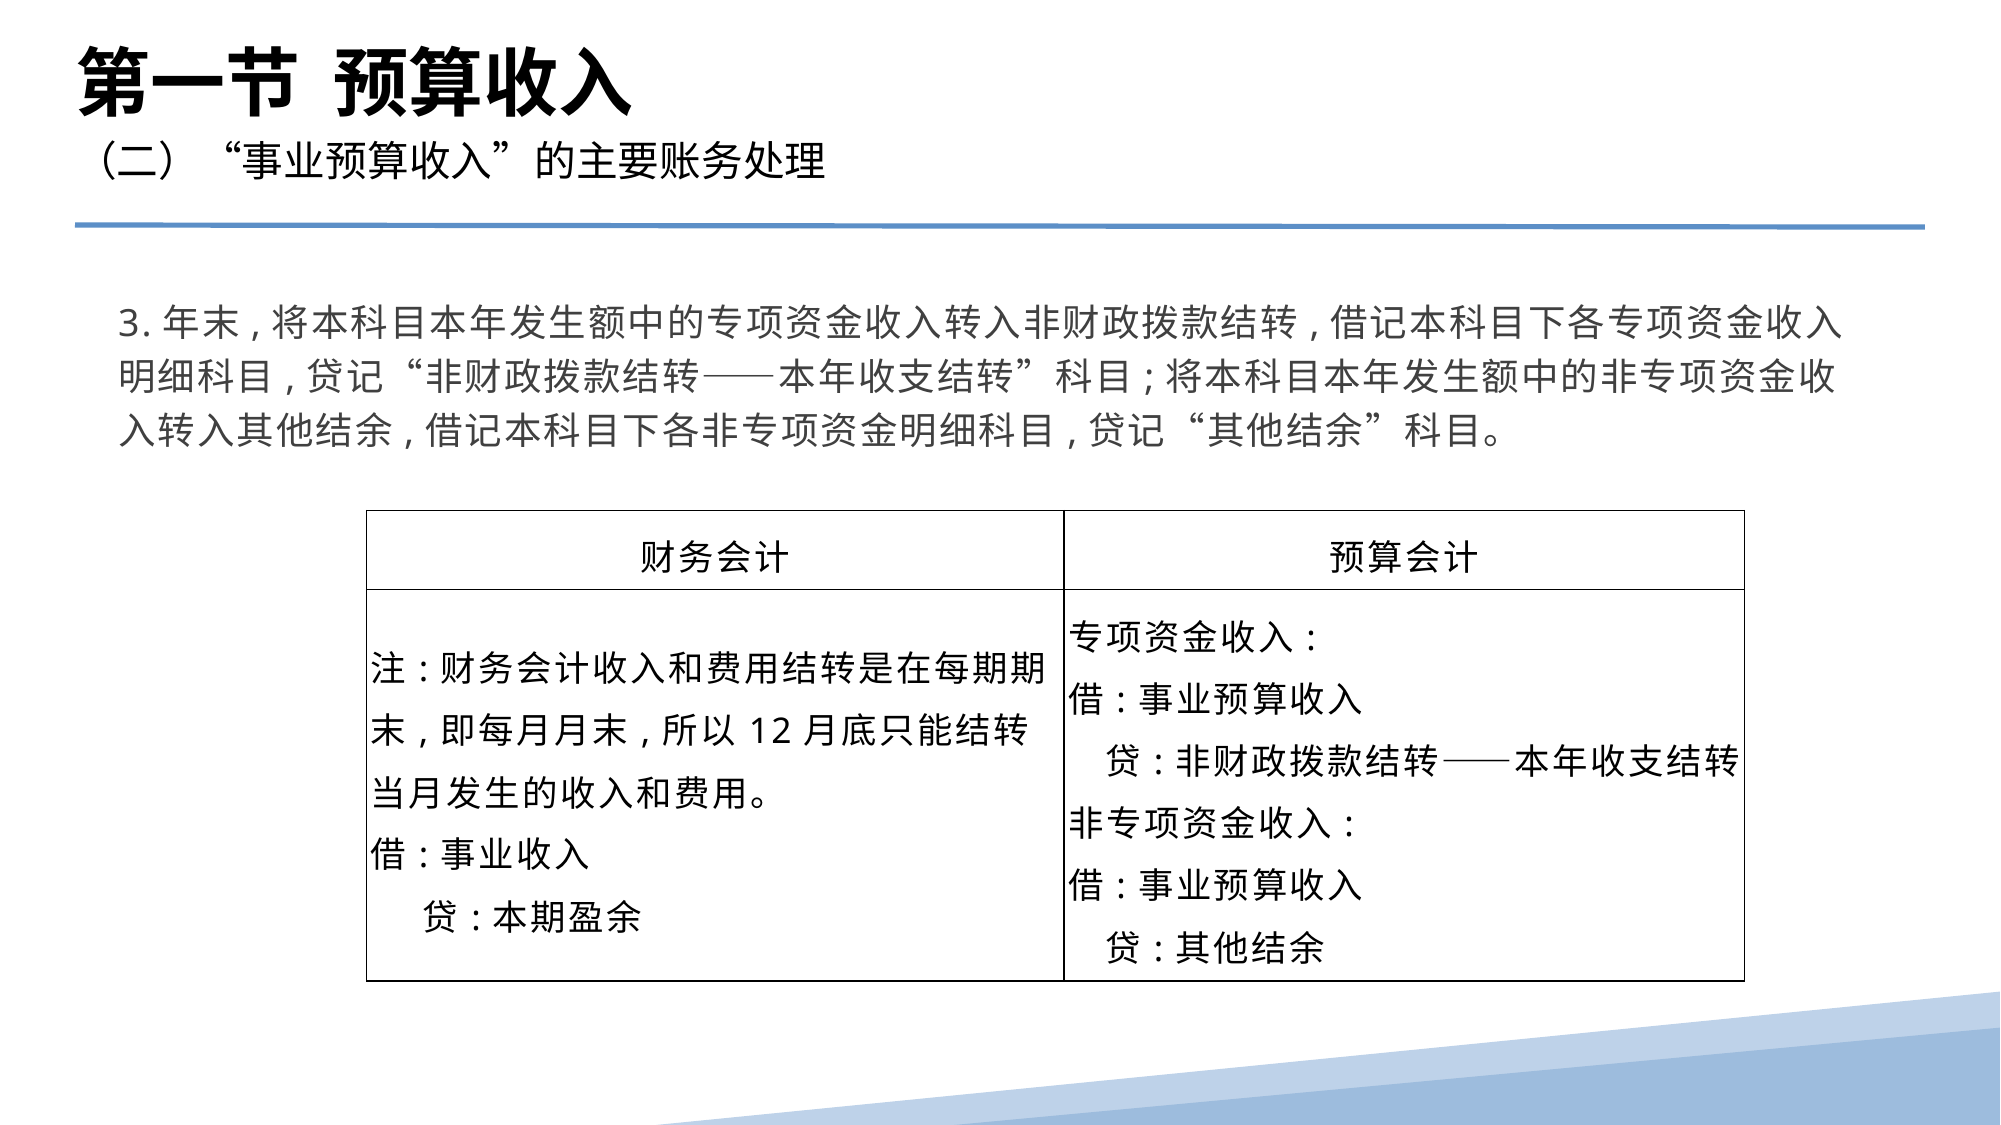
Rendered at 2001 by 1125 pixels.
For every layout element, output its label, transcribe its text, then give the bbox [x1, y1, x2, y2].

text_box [656, 991, 2000, 1125]
table_header 财务会计 [367, 511, 1063, 589]
table_cell 注:财务会计收入和费用结转是在每期期末,即每月月末,所以12月底只能结转当月发生的收入和费用。 借:事业收入 贷:本期盈余 [367, 590, 1063, 980]
table_cell 专项资金收入: 借:事业预算收入 贷:非财政拨款结转——本年收支结转 非专项资金收入: 借:事业预算收入 贷:其他结余 [1065, 590, 1744, 980]
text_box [74, 224, 1925, 228]
text_box （二）“事业预算收入”的主要账务处理 [75, 124, 1925, 200]
text_box 第一节 预算收入 [75, 24, 1925, 124]
table_header 预算会计 [1065, 511, 1744, 589]
text_box 3.年末,将本科目本年发生额中的专项资金收入转入非财政拨款结转,借记本科目下各专项资金收入明细科目,贷记“非财政拨款结转——本年收支结转”科目;将本科目本年发生额中的非专项资金收入转入其他结余,借记本科目下各非专项资金明细科目,贷记“其他结余”科目。 [107, 242, 1883, 500]
